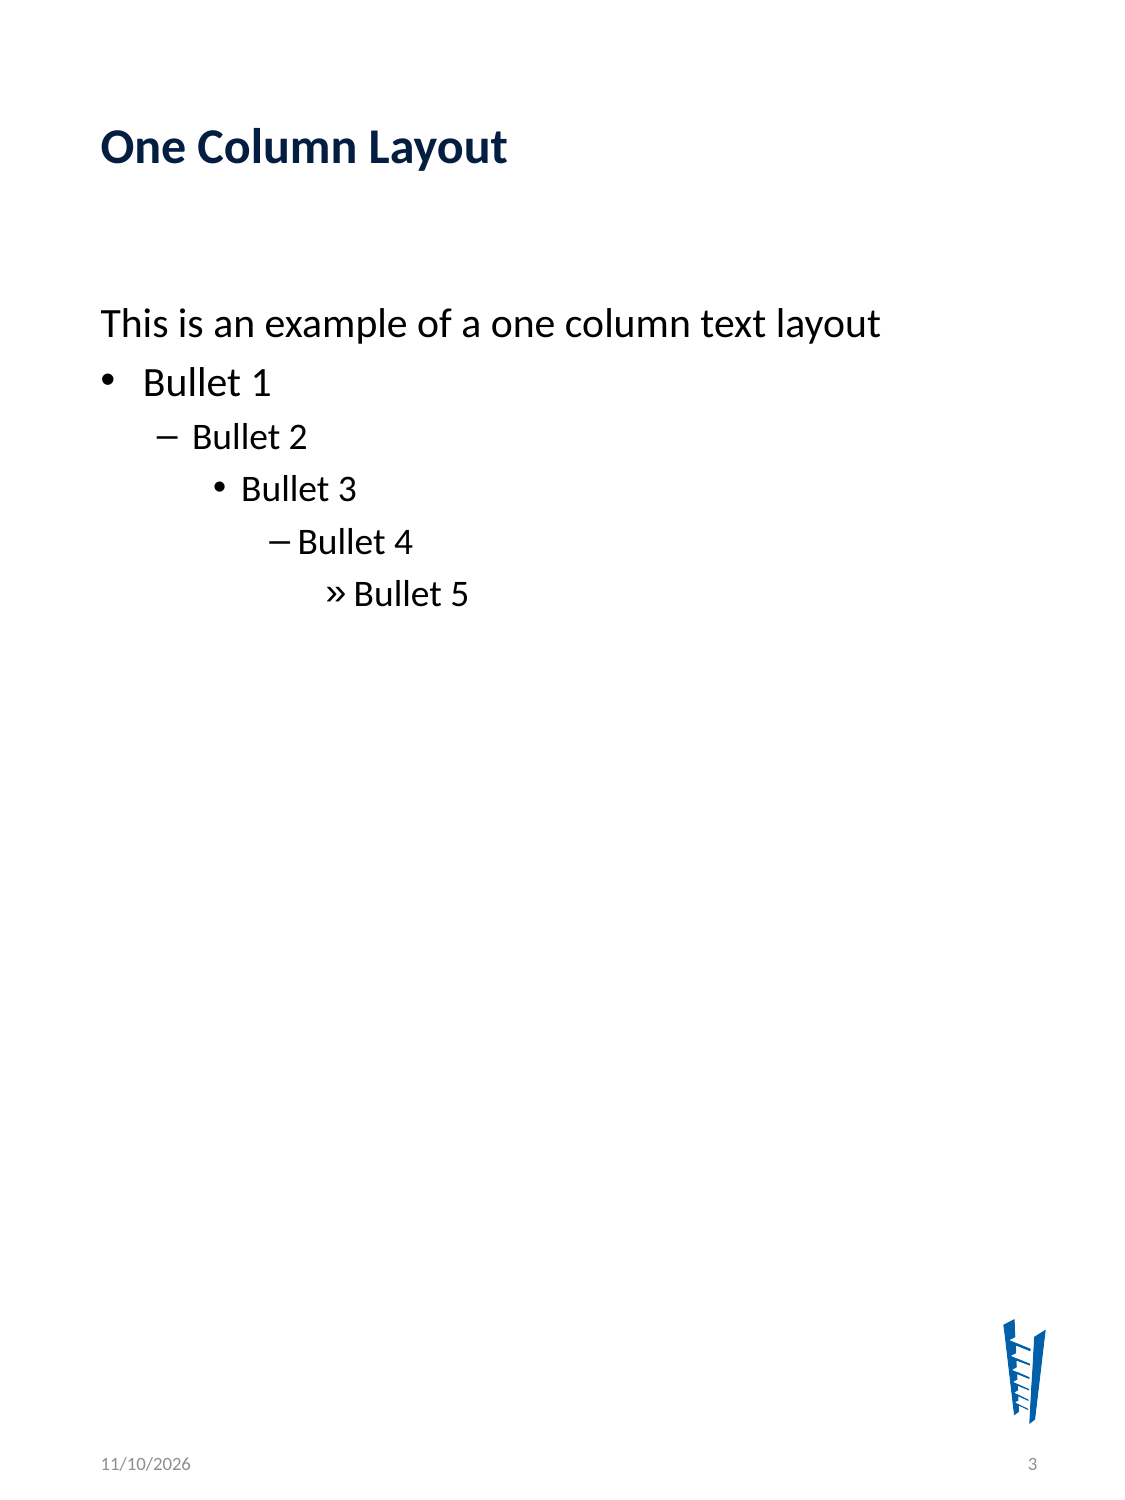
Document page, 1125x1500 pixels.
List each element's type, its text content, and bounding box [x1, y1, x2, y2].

title One Column Layout [100, 59, 1038, 228]
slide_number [100, 1441, 264, 1487]
picture [1003, 1319, 1046, 1424]
list This is an example of a one column text layout Bullet 1 Bullet 2 Bullet 3 Bullet 4 Bullet 5 [100, 288, 1038, 1325]
slide_number 3 [874, 1441, 1038, 1487]
